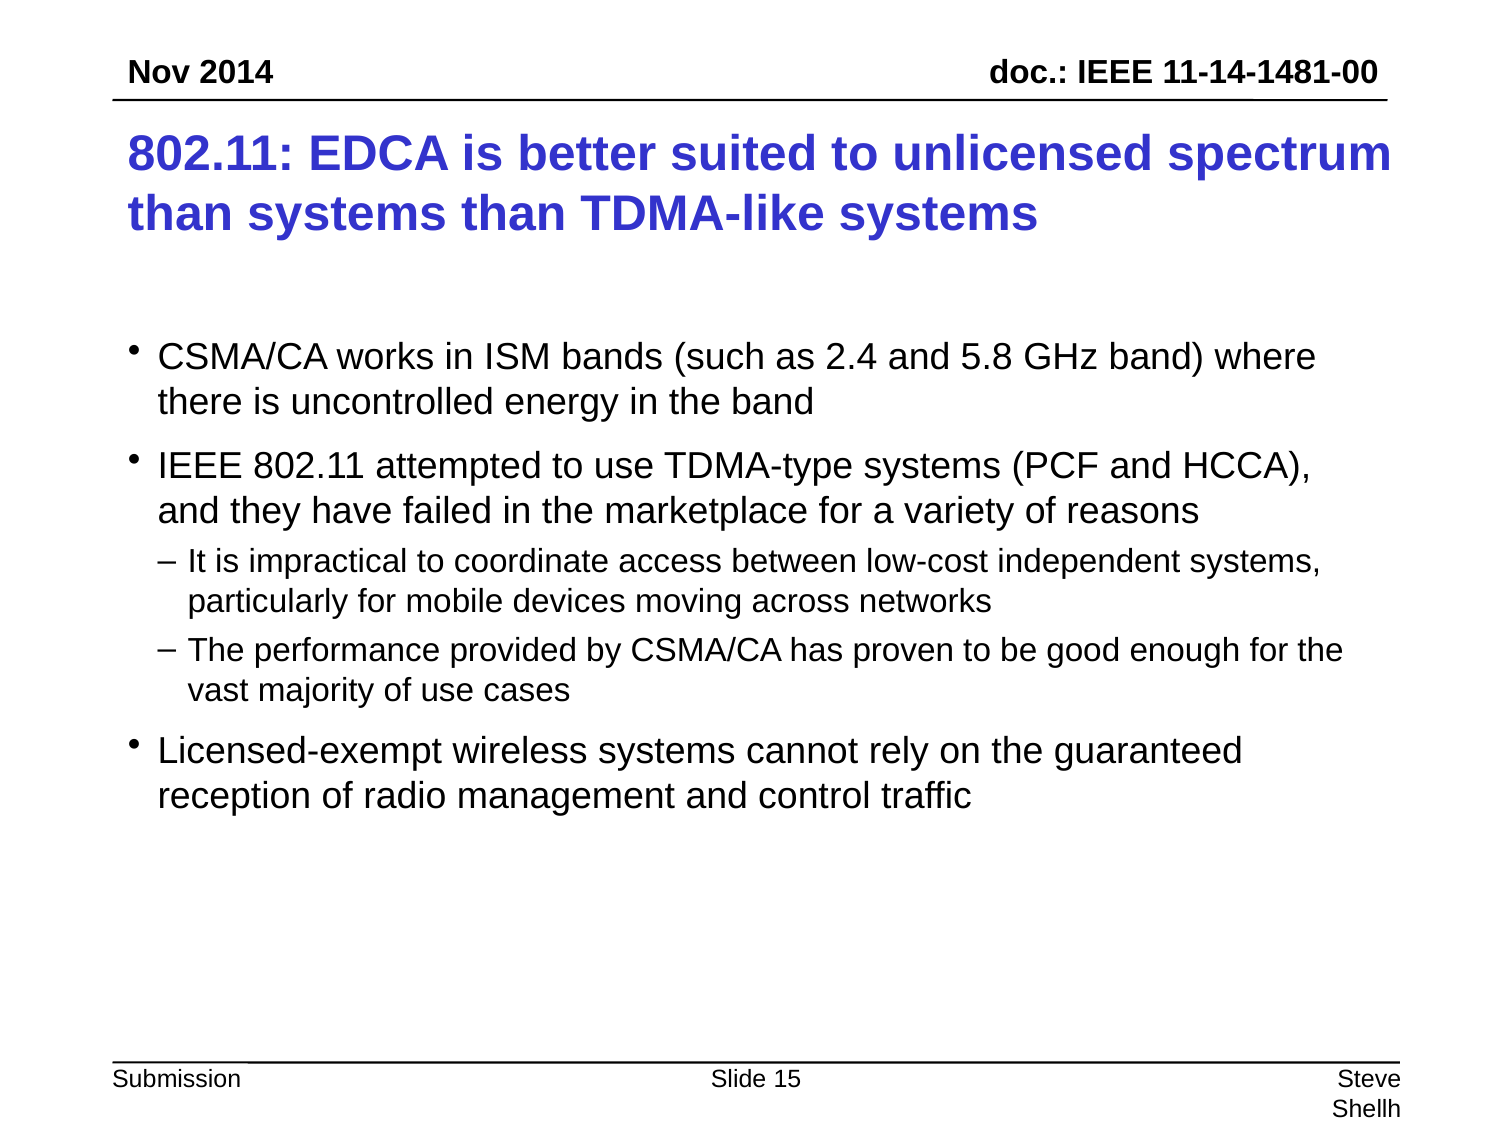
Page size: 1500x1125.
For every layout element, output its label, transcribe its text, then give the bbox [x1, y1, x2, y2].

list CSMA/CA works in ISM bands (such as 2.4 and 5.8 GHz band) where there is uncontrolled energy in the band IEEE 802.11 attempted to use TDMA-type systems (PCF and HCCA), and they have failed in the marketplace for a variety of reasons It is impractical to coordinate access between low-cost independent systems, particularly for mobile devices moving across networks The performance provided by CSMA/CA has proven to be good enough for the vast majority of use cases Licensed-exempt wireless systems cannot rely on the guaranteed reception of radio management and control traffic [112, 324, 1388, 1000]
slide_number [112, 40, 463, 101]
slide_number Slide 15 [709, 1061, 803, 1093]
title 802.11: EDCA is better suited to unlicensed spectrum than systems than TDMA-like systems [112, 112, 1500, 288]
footer Steve Shellhammer, Qualcomm [1320, 1061, 1402, 1093]
